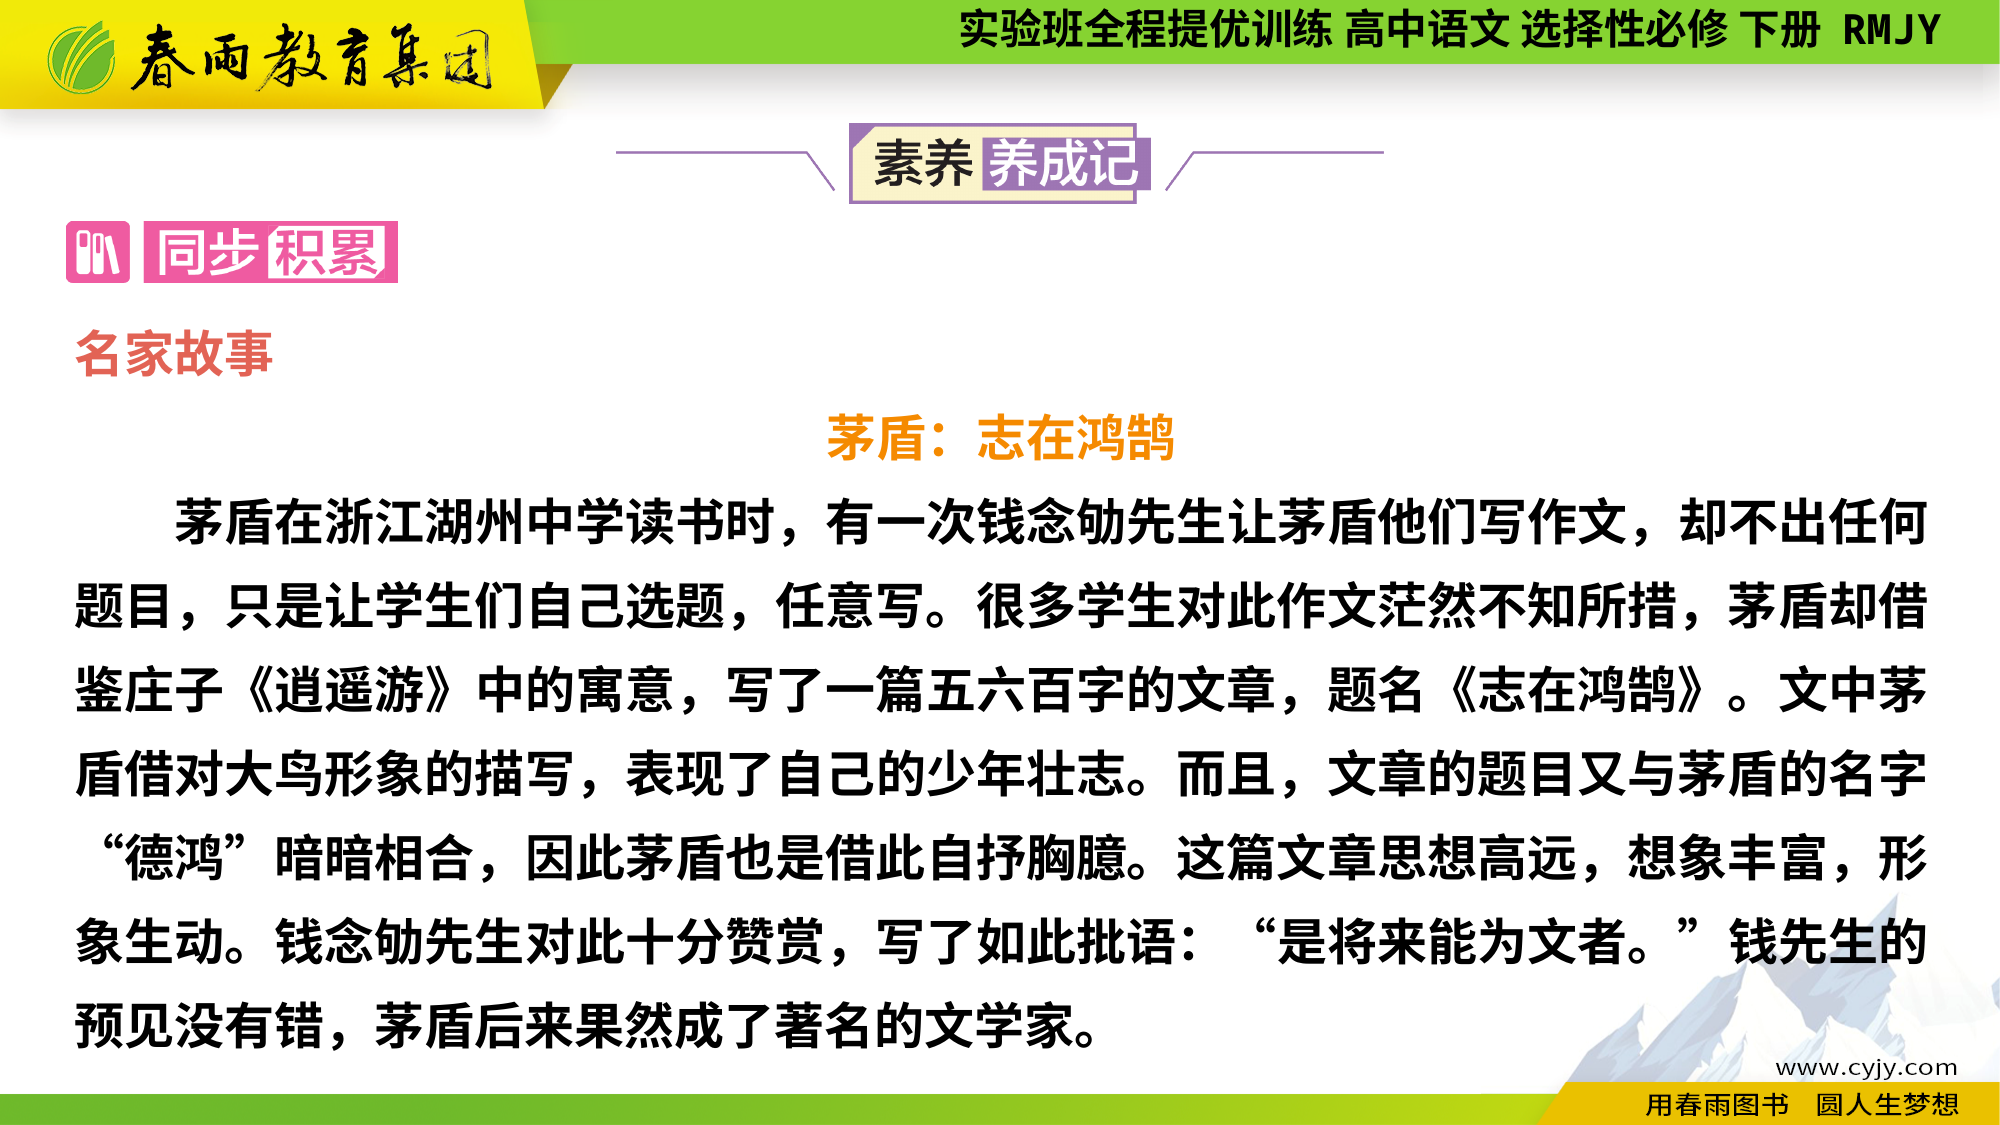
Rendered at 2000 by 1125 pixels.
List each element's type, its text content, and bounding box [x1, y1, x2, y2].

list 名家故事 茅盾：志在鸿鹄 茅盾在浙江湖州中学读书时，有一次钱念劬先生让茅盾他们写作文，却不出任何题目，只是让学生们自己选题，任意写。很多学生对此作文茫然不知所措，茅盾却借鉴庄子《逍遥游》中的寓意，写了一篇五六百字的文章，题名《志在鸿鹄》。文中茅盾借对大鸟形象的描写，表现了自己的少年壮志。而且，文章的题目又与茅盾的名字“德鸿”暗暗相合，因此茅盾也是借此自抒胸臆。这篇文章思想高远，想象丰富，形象生动。钱念劬先生对此十分赞赏，写了如此批语：“是将来能为文者。”钱先生的预见没有错，茅盾后来果然成了著名的文学家。 [59, 291, 1944, 1060]
picture [0, 0, 2000, 1125]
